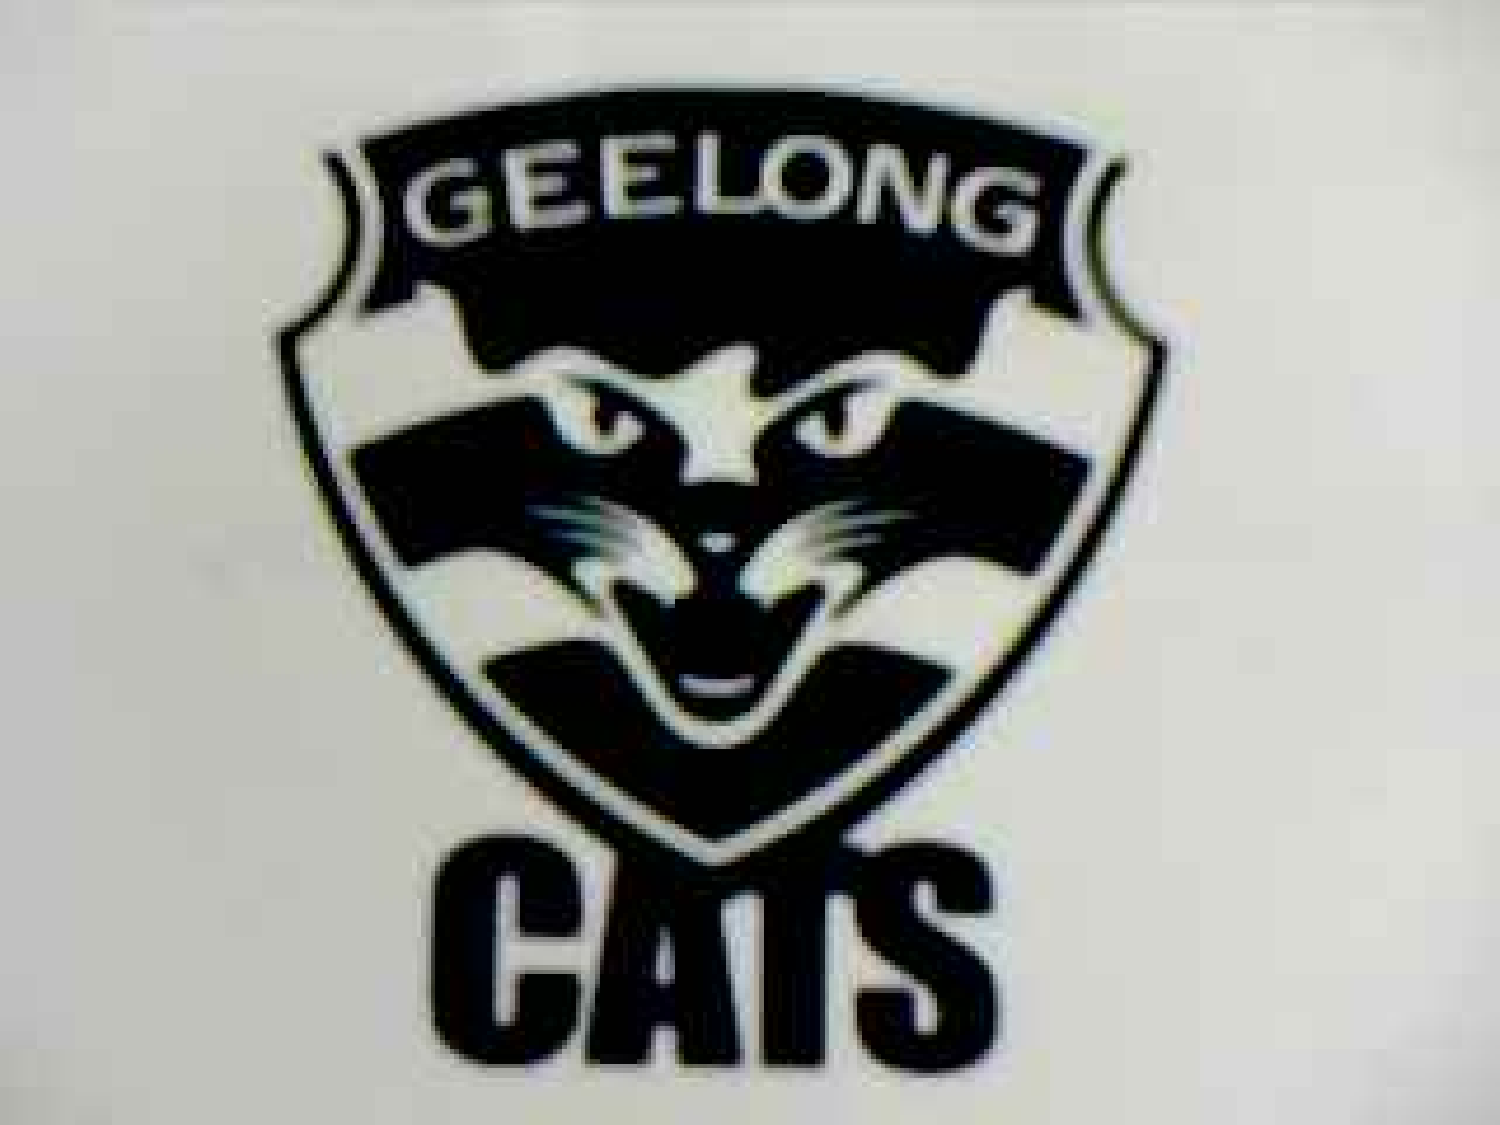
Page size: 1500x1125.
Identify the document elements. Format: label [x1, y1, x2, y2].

list [0, 0, 1500, 1125]
